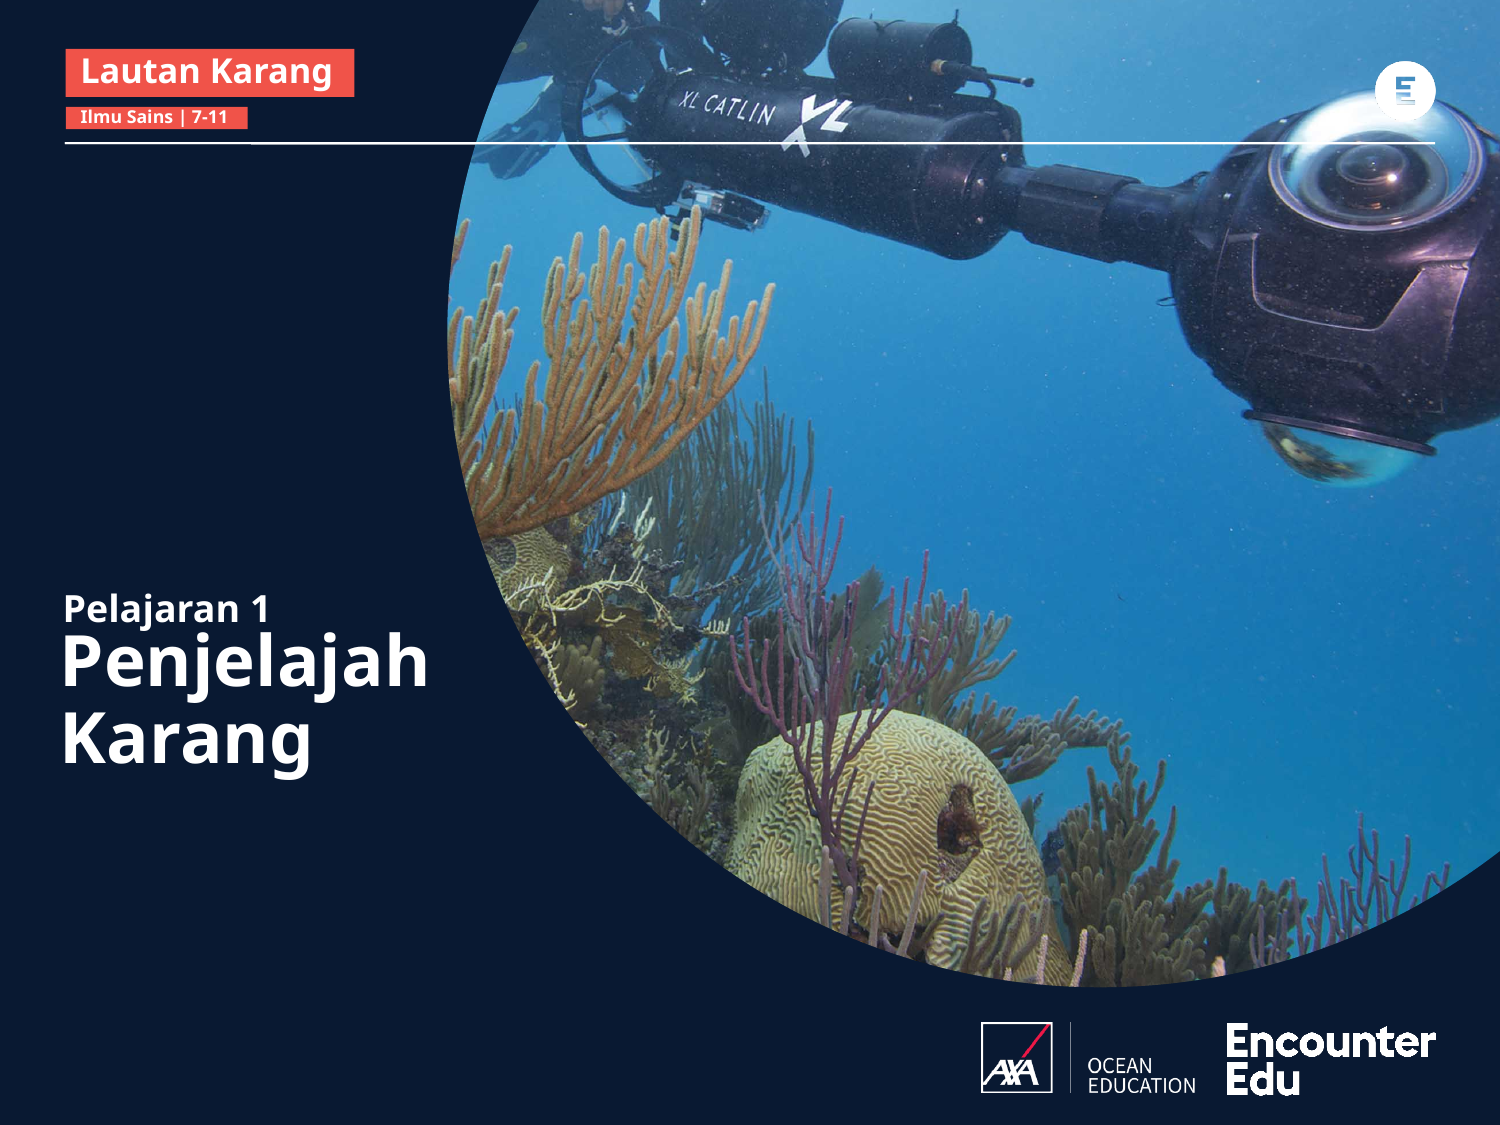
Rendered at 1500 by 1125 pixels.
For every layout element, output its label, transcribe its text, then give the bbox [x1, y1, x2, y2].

picture [1222, 1020, 1443, 1097]
picture [981, 1021, 1195, 1093]
picture [1373, 58, 1437, 123]
list Penjelajah Karang [51, 614, 606, 962]
list Pelajaran 1 [54, 582, 445, 614]
list Ilmu Sains | 7-11 [65, 106, 249, 130]
text_box [447, 0, 1500, 988]
list Lautan Karang [65, 48, 355, 98]
